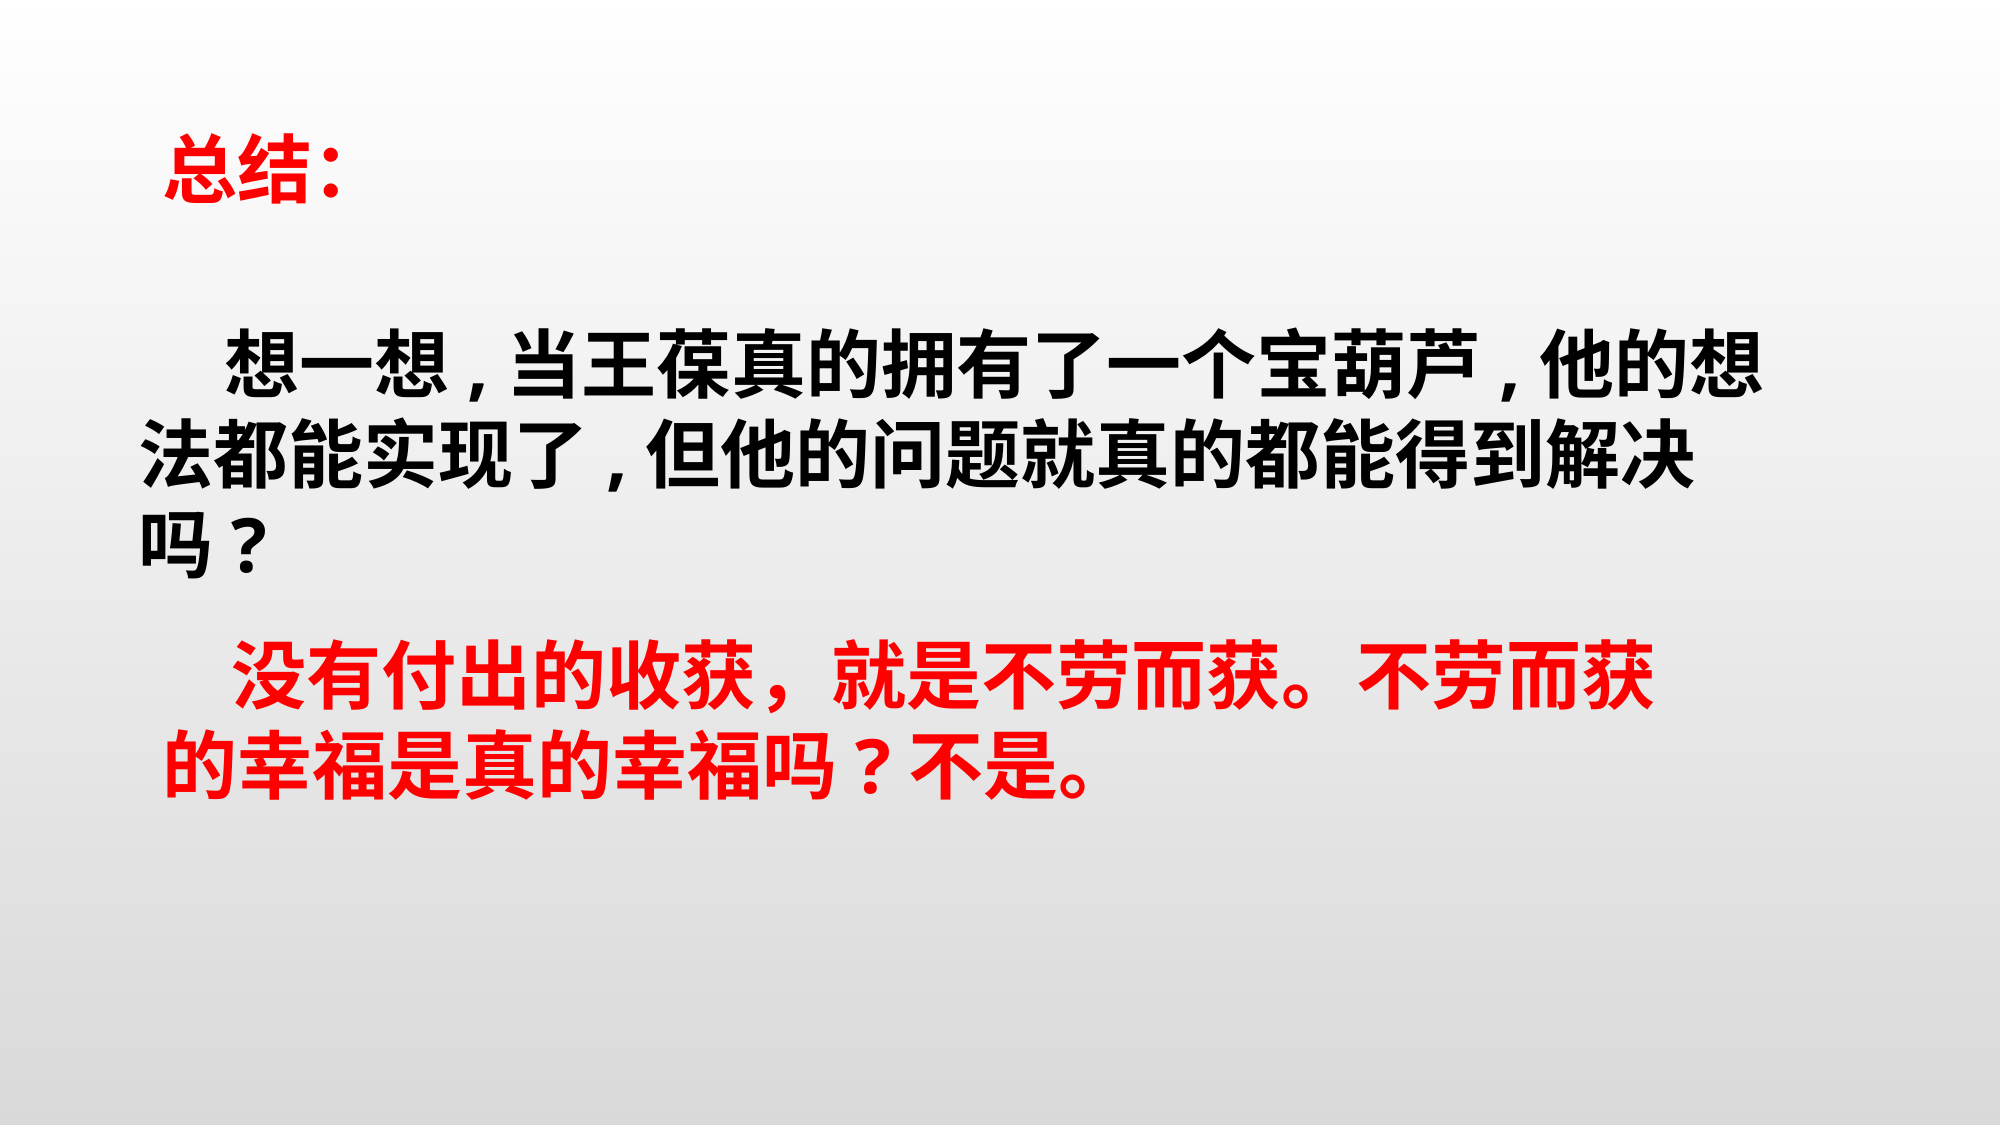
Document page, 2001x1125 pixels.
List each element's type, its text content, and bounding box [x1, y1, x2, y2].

text_box 想一想,当王葆真的拥有了一个宝葫芦,他的想法都能实现了,但他的问题就真的都能得到解决吗? [123, 310, 1780, 596]
text_box 没有付出的收获，就是不劳而获。不劳而获的幸福是真的幸福吗?不是。 [147, 620, 1708, 816]
text_box 总结： [148, 70, 403, 220]
